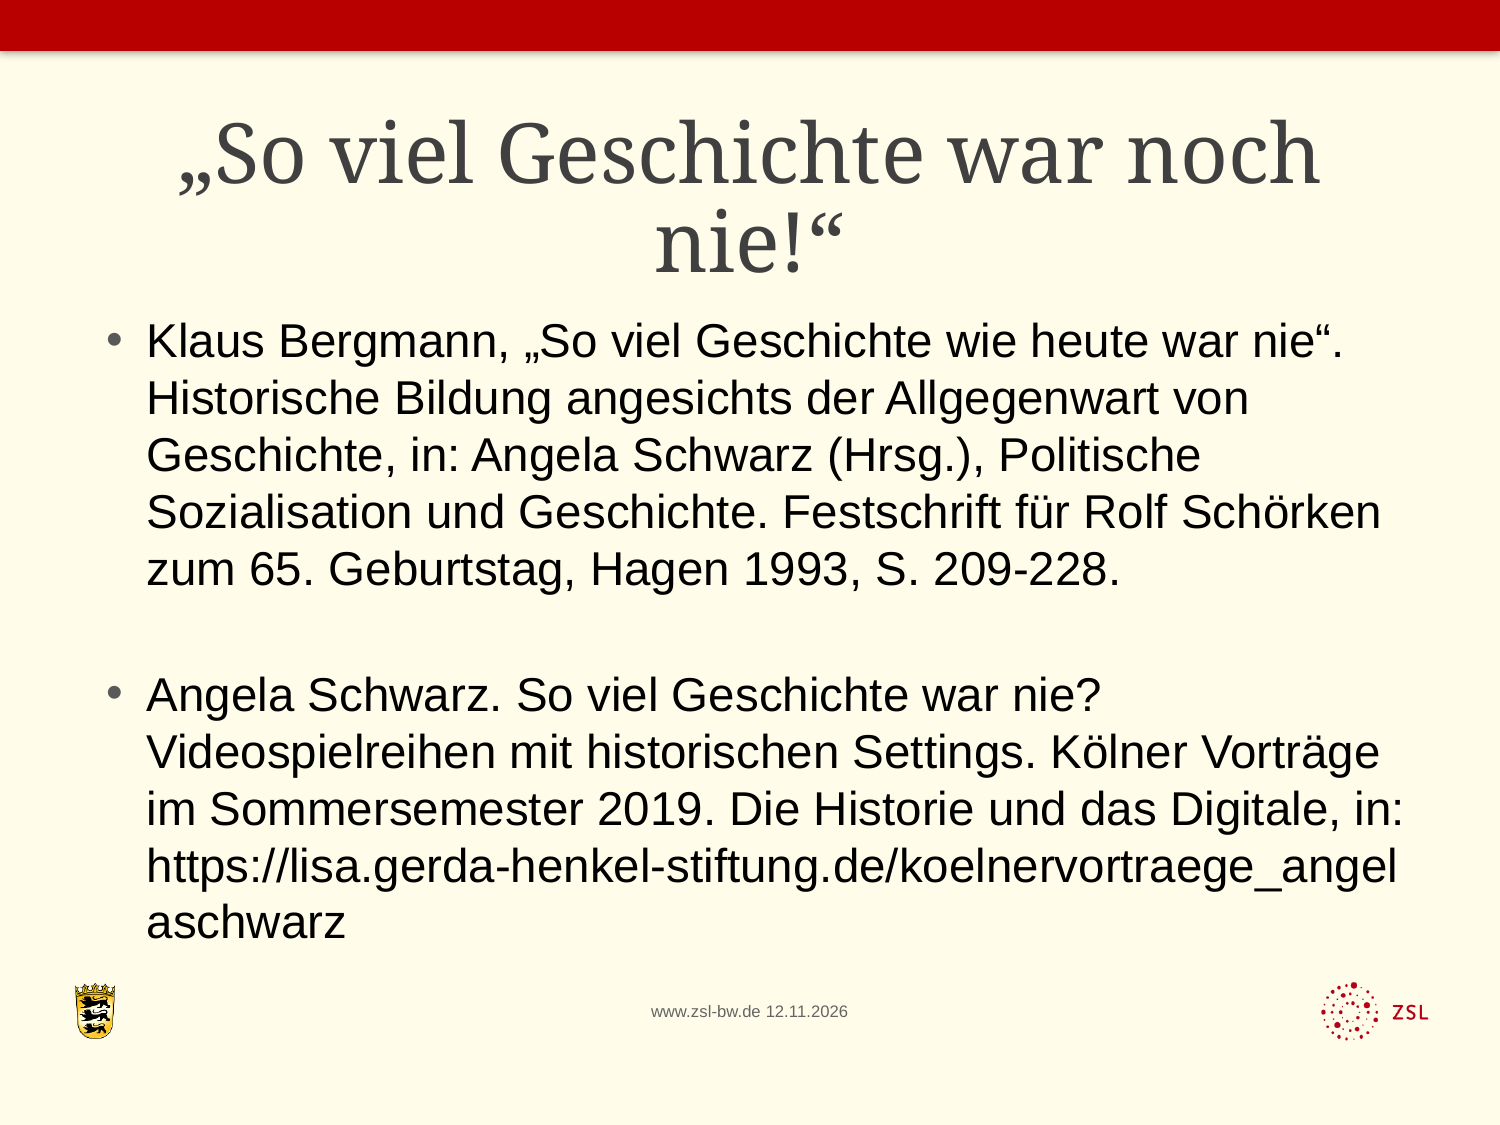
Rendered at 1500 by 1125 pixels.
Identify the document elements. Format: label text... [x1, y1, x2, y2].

picture [73, 981, 117, 1041]
list Klaus Bergmann, „So viel Geschichte wie heute war nie“. Historische Bildung angesichts der Allgegenwart von Geschichte, in: Angela Schwarz (Hrsg.), Politische Sozialisation und Geschichte. Festschrift für Rolf Schörken zum 65. Geburtstag, Hagen 1993, S. 209-228. Angela Schwarz. So viel Geschichte war nie? Videospielreihen mit historischen Settings. Kölner Vorträge im Sommersemester 2019. Die Historie und das Digitale, in: https://lisa.gerda-henkel-stiftung.de/koelnervortraege_angelaschwarz [75, 302, 1425, 965]
picture [1320, 981, 1429, 1041]
title „So viel Geschichte war noch nie!“ [75, 113, 1425, 289]
